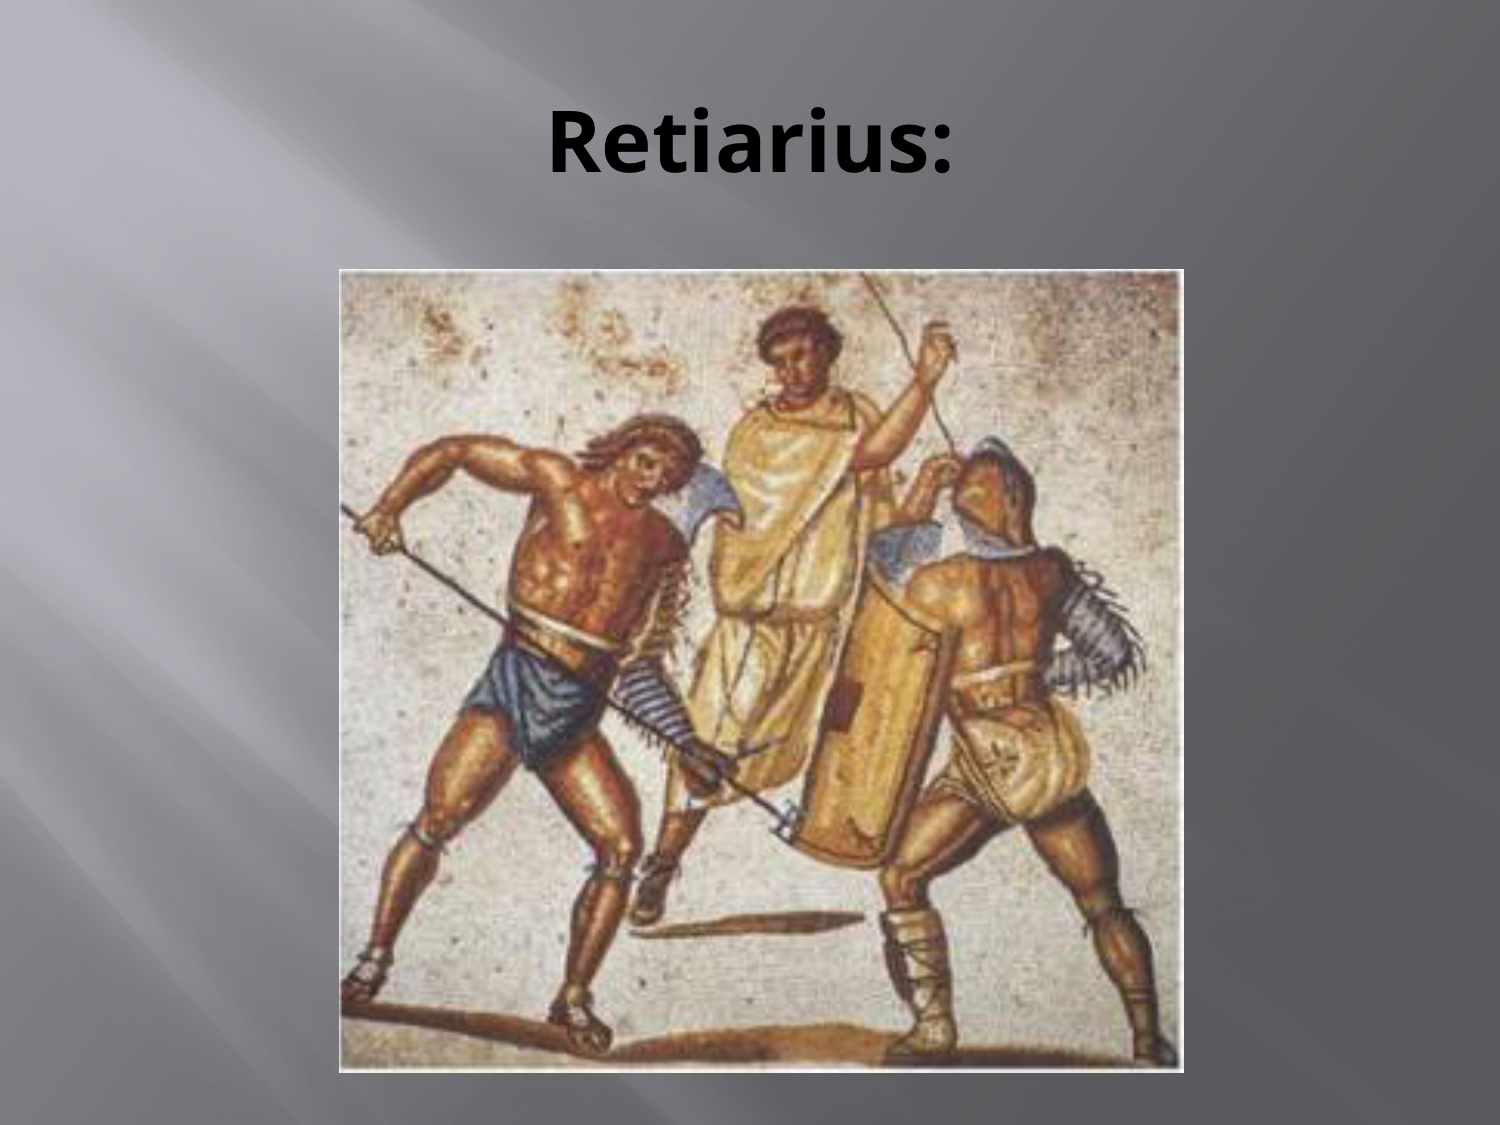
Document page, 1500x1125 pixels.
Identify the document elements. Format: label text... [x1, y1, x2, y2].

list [339, 269, 1184, 1074]
title Retiarius: [75, 45, 1425, 233]
